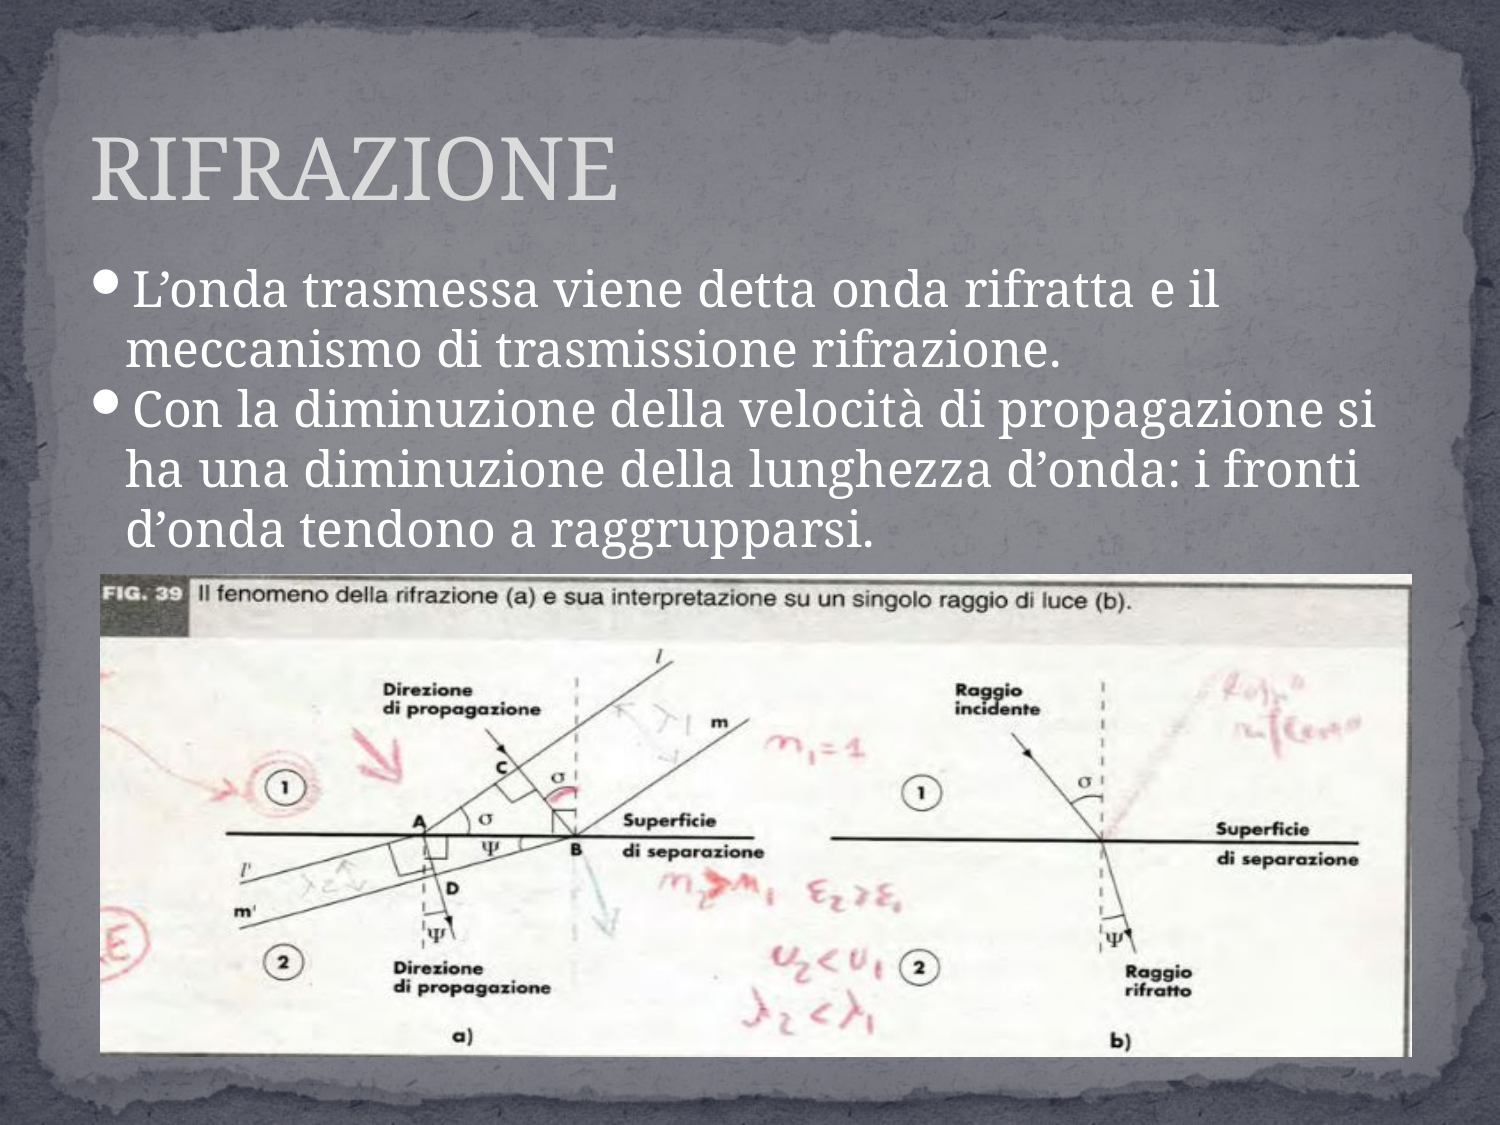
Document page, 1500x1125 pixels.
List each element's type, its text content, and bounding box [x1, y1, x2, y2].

text_box RIFRAZIONE [75, 24, 1425, 225]
picture [0, 0, 1500, 1125]
text_box L’onda trasmessa viene detta onda rifratta e il meccanismo di trasmissione rifrazione. Con la diminuzione della velocità di propagazione si ha una diminuzione della lunghezza d’onda: i fronti d’onda tendono a raggrupparsi. [75, 249, 1425, 1000]
